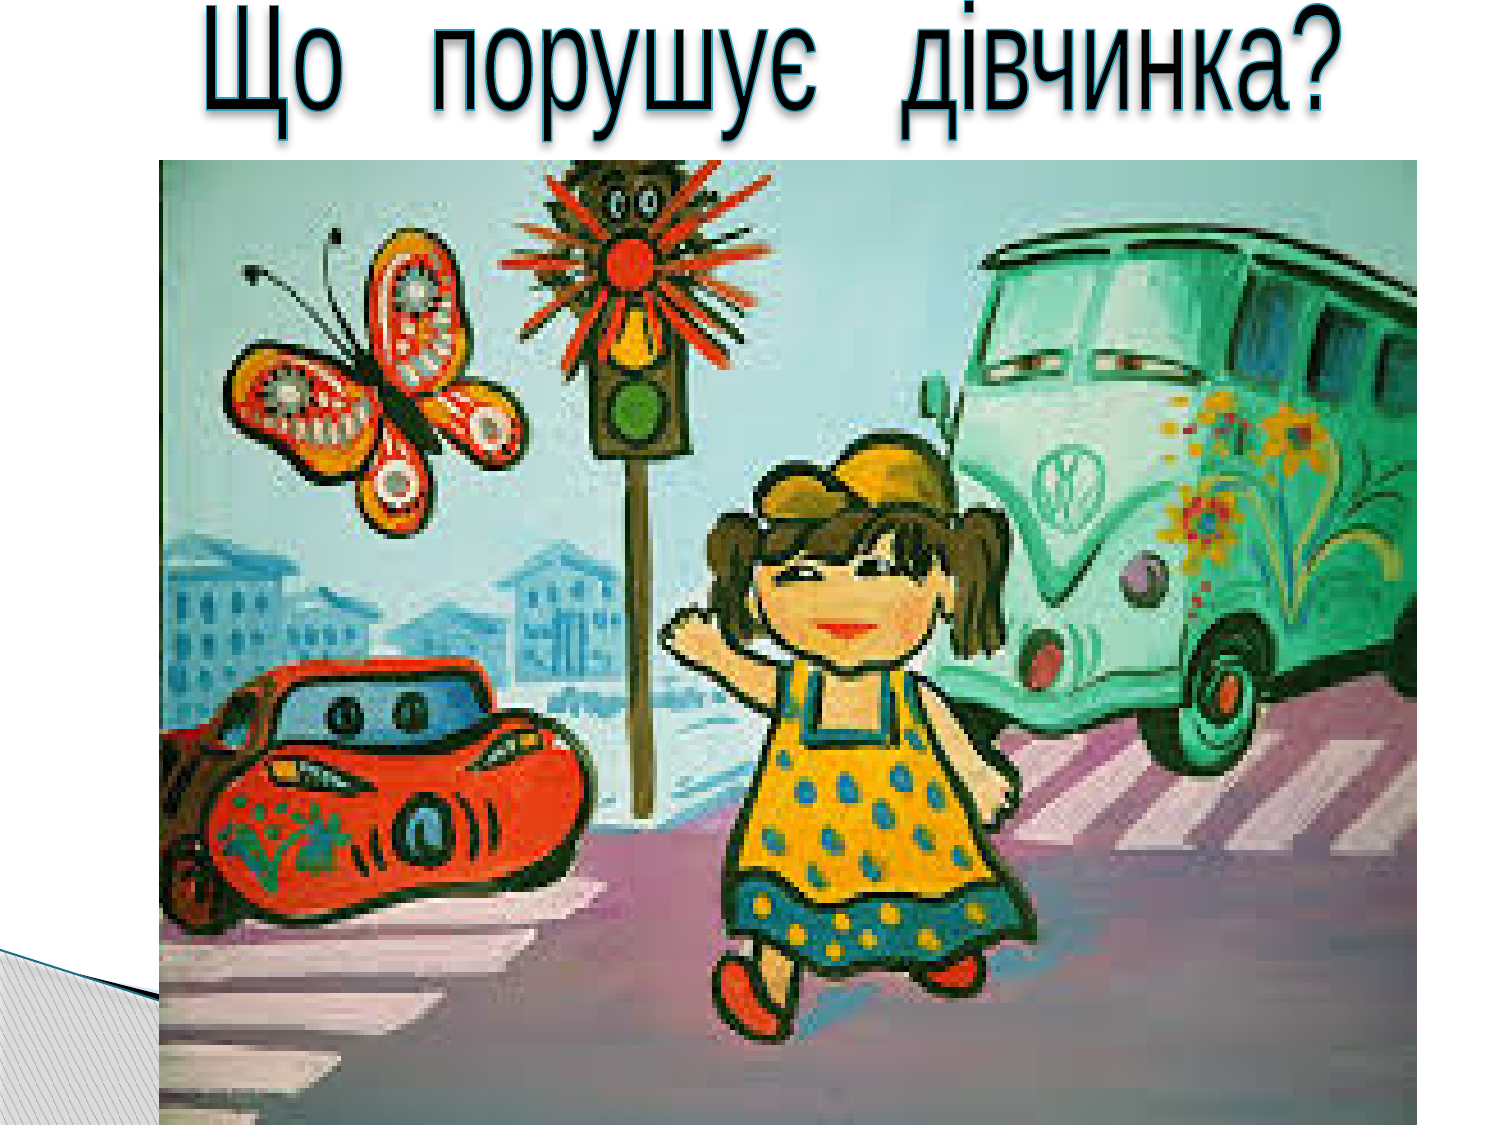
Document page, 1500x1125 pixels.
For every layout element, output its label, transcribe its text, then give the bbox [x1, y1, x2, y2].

text_box Що порушує дівчинка? [718, 28, 769, 143]
text_box Що порушує дівчинка? [771, 27, 817, 113]
text_box Що порушує дівчинка? [1033, 28, 1074, 111]
text_box Що порушує дівчинка? [1085, 28, 1129, 111]
text_box Що порушує дівчинка? [900, 28, 958, 142]
text_box Що порушує дівчинка? [484, 27, 533, 113]
picture [159, 160, 1417, 1125]
text_box Що порушує дівчинка? [541, 27, 588, 143]
text_box Що порушує дівчинка? [1292, 3, 1342, 83]
text_box Що порушує дівчинка? [294, 27, 343, 113]
text_box Що порушує дівчинка? [986, 28, 1029, 111]
text_box Що порушує дівчинка? [1194, 28, 1234, 111]
text_box Що порушує дівчинка? [589, 28, 641, 143]
text_box Що порушує дівчинка? [1237, 27, 1290, 113]
